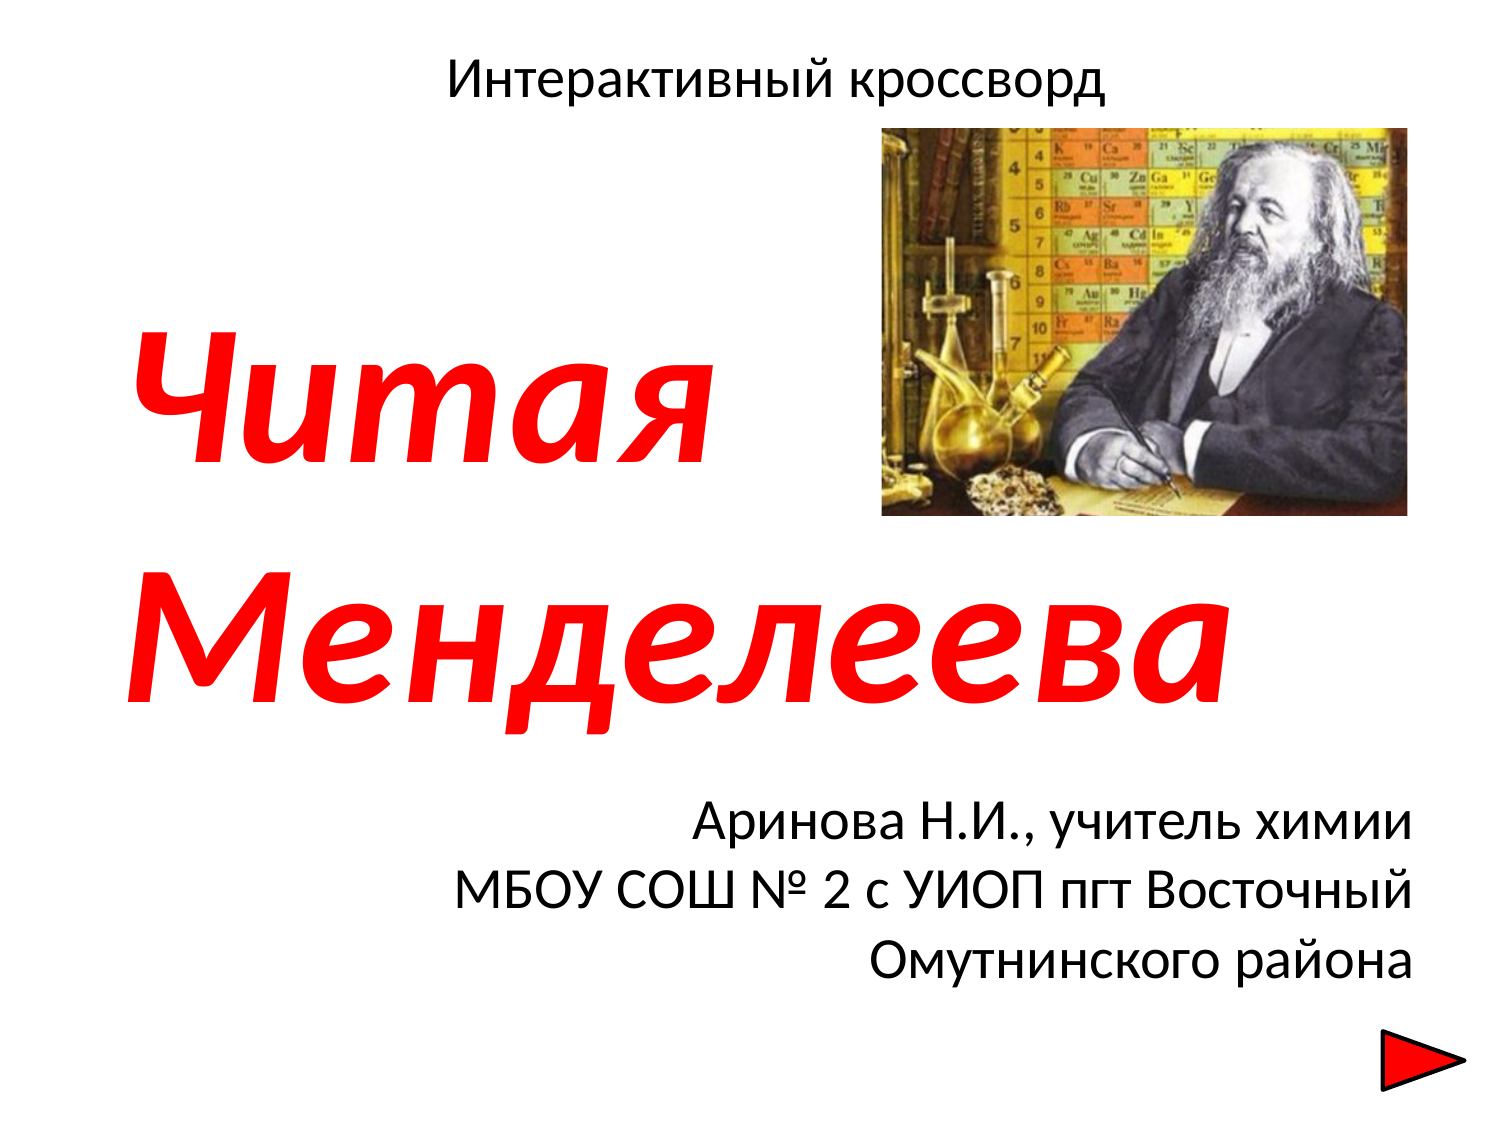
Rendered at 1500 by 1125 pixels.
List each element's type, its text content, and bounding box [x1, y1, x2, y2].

text_box Интерактивный кроссворд [431, 31, 1121, 117]
text_box [1380, 1029, 1467, 1092]
subtitle Аринова Н.И., учитель химии МБОУ СОШ № 2 с УИОП пгт Восточный Омутнинского района [70, 773, 1430, 1061]
picture [881, 128, 1408, 516]
title Читая Менделеева [105, 381, 1381, 623]
